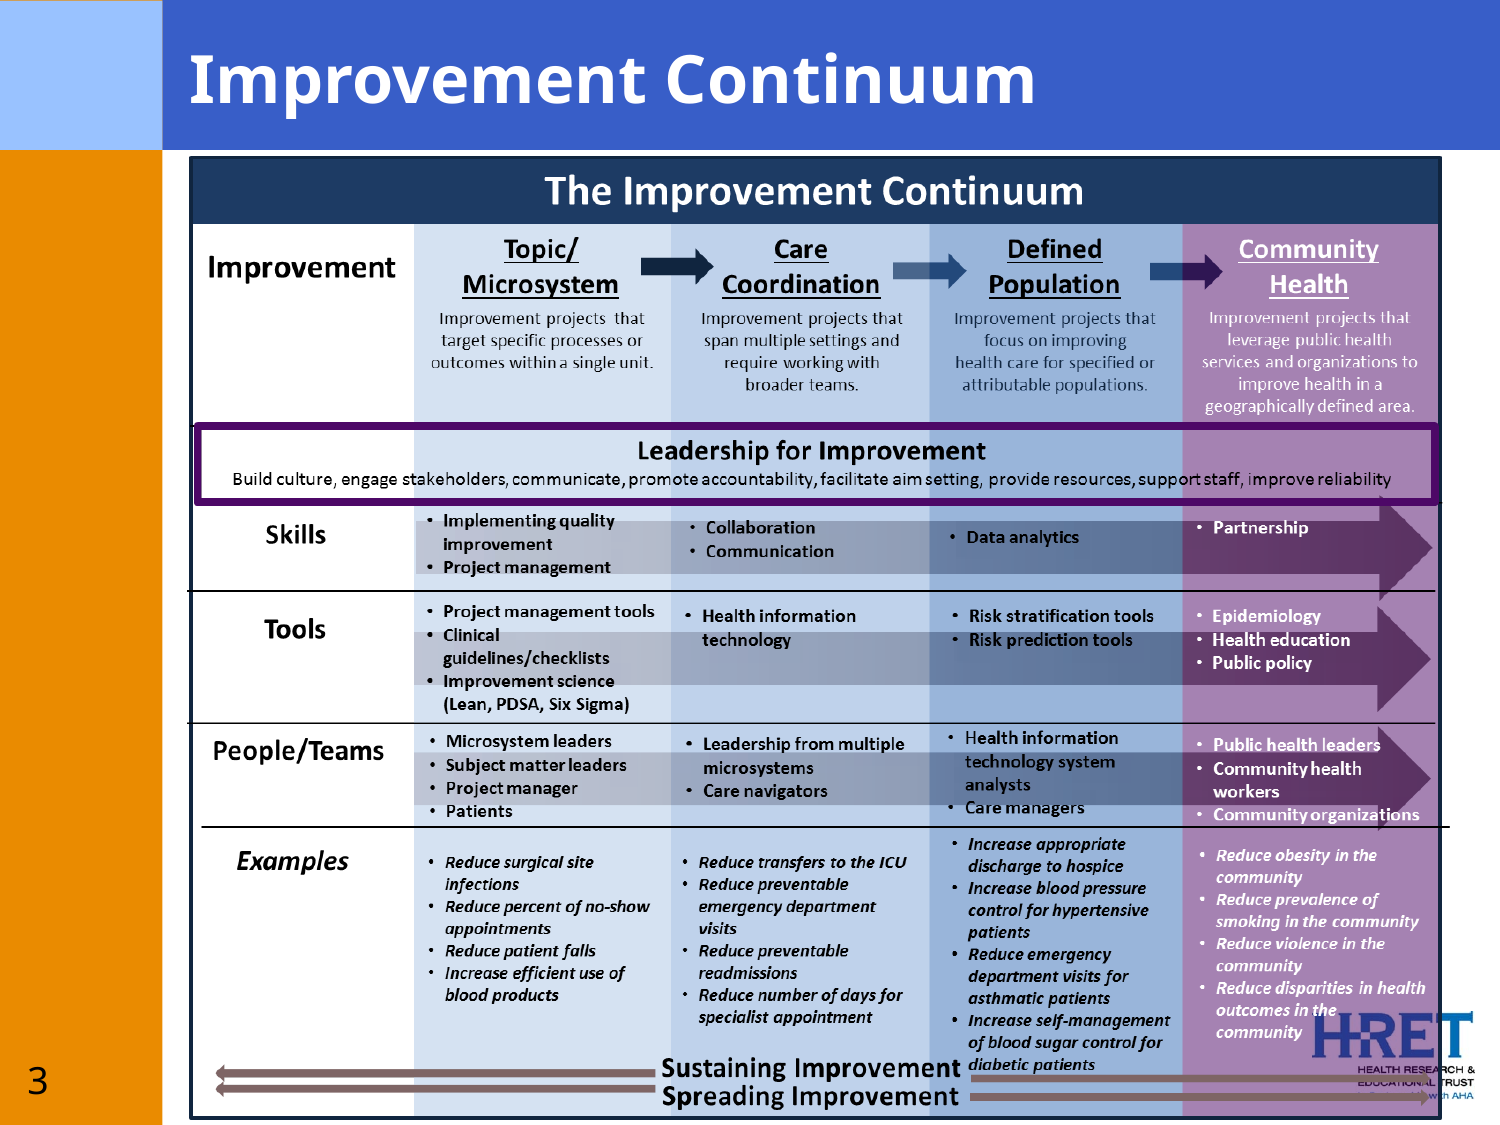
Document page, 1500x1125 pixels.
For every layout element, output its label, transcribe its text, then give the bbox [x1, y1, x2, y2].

picture [149, 149, 1475, 1125]
text_box 3 [12, 1049, 88, 1110]
text_box Improvement Continuum [174, 28, 1338, 124]
